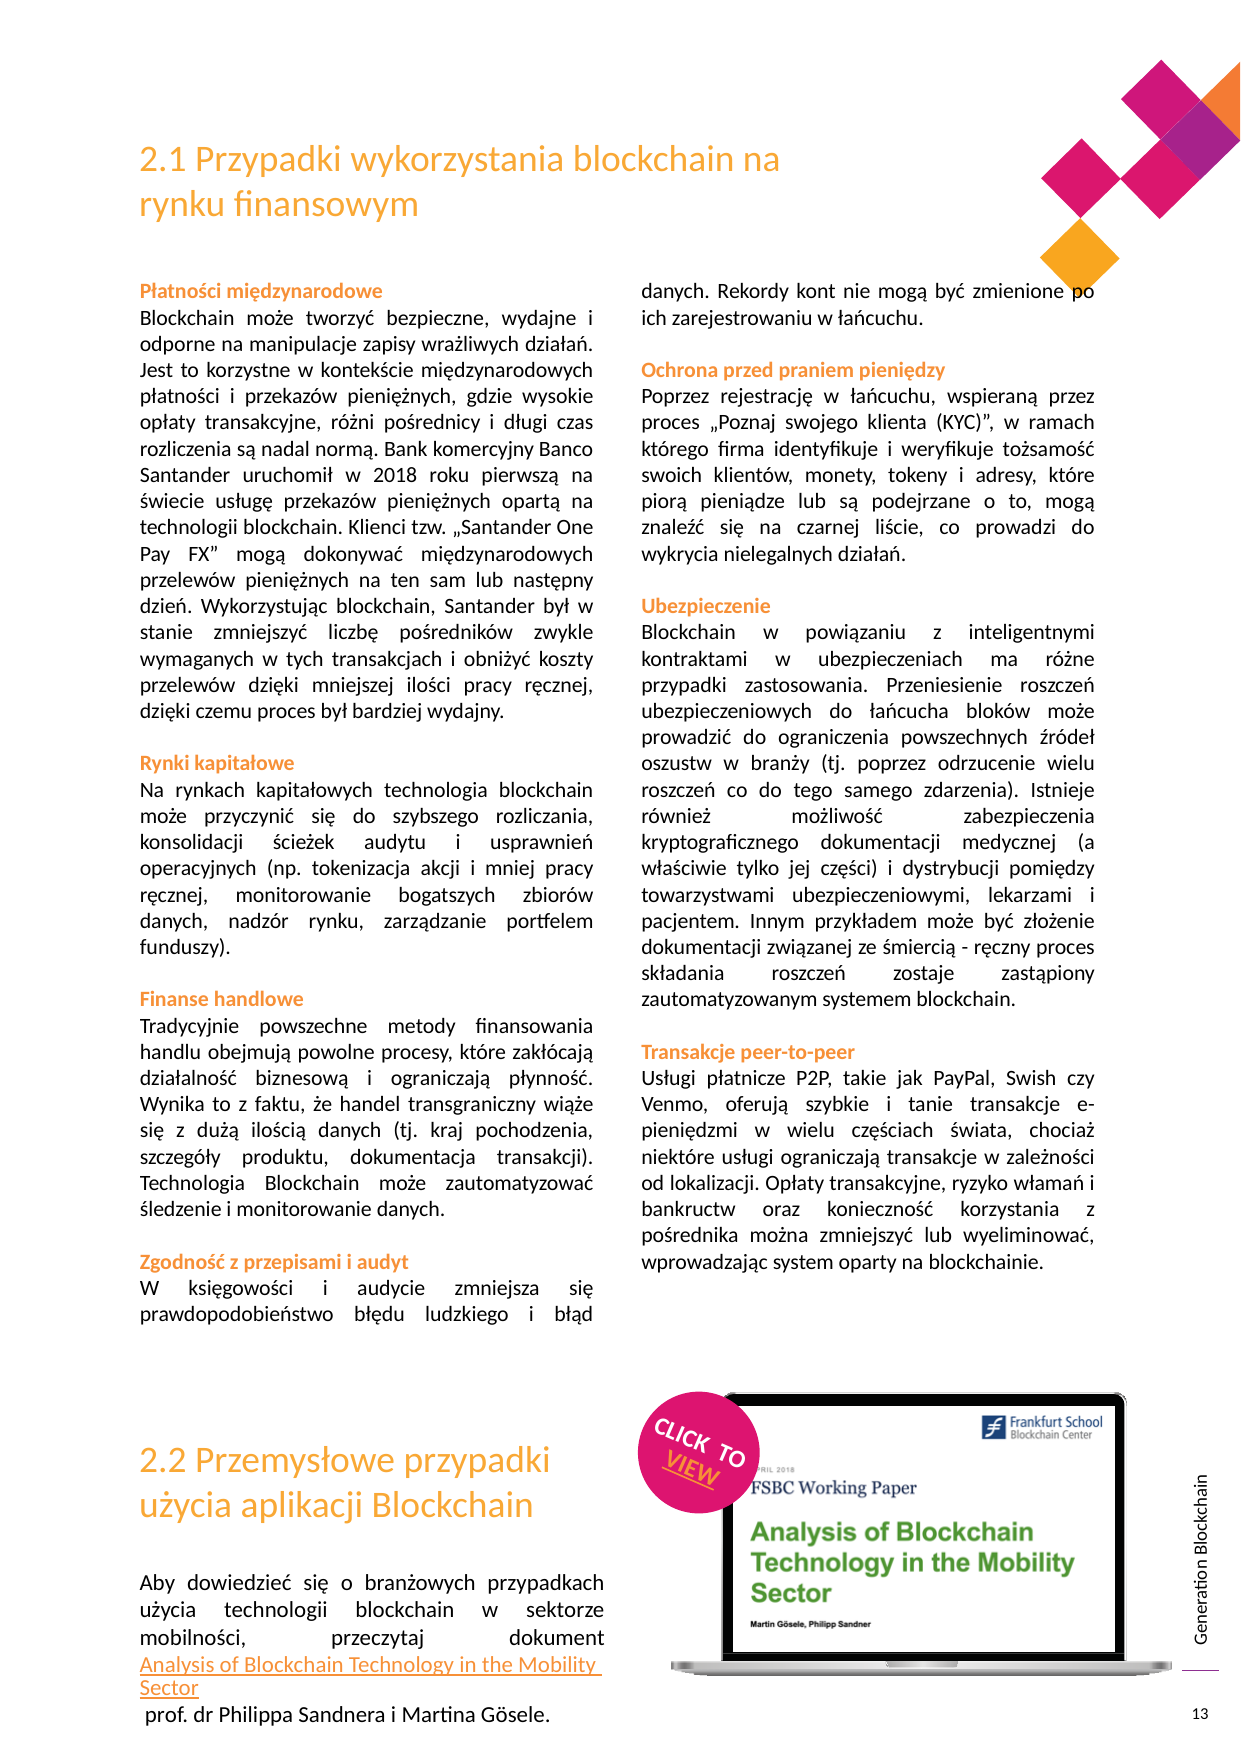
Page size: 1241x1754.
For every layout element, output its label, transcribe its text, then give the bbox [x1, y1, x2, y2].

picture [733, 1406, 1115, 1653]
text_box 2.1 Przypadki wykorzystania blockchain na rynku finansowym [124, 126, 886, 234]
text_box Płatności międzynarodowe Blockchain może tworzyć bezpieczne, wydajne i odporne na manipulacje zapisy wrażliwych działań. Jest to korzystne w kontekście międzynarodowych płatności i przekazów pieniężnych, gdzie wysokie opłaty transakcyjne, różni pośrednicy i długi czas rozliczenia są nadal normą. Bank komercyjny Banco Santander uruchomił w 2018 roku pierwszą na świecie usługę przekazów pieniężnych opartą na technologii blockchain. Klienci tzw. „Santander One Pay FX” mogą dokonywać międzynarodowych przelewów pieniężnych na ten sam lub następny dzień. Wykorzystując blockchain, Santander był w stanie zmniejszyć liczbę pośredników zwykle wymaganych w tych transakcjach i obniżyć koszty przelewów dzięki mniejszej ilości pracy ręcznej, dzięki czemu proces był bardziej wydajny. Rynki kapitałowe Na rynkach kapitałowych technologia blockchain może przyczynić się do szybszego rozliczania, konsolidacji ścieżek audytu i usprawnień operacyjnych (np. tokenizacja akcji i mniej pracy ręcznej, monitorowanie bogatszych zbiorów danych, nadzór rynku, zarządzanie portfelem funduszy). Finanse handlowe Tradycyjnie powszechne metody finansowania handlu obejmują powolne procesy, które zakłócają działalność biznesową i ograniczają płynność. Wynika to z faktu, że handel transgraniczny wiąże się z dużą ilością danych (tj. kraj pochodzenia, szczegóły produktu, dokumentacja transakcji). Technologia Blockchain może zautomatyzować śledzenie i monitorowanie danych. Zgodność z przepisami i audyt W księgowości i audycie zmniejsza się prawdopodobieństwo błędu ludzkiego i błąd danych. Rekordy kont nie mogą być zmienione po ich zarejestrowaniu w łańcuchu. Ochrona przed praniem pieniędzy Poprzez rejestrację w łańcuchu, wspieraną przez proces „Poznaj swojego klienta (KYC)”, w ramach którego firma identyfikuje i weryfikuje tożsamość swoich klientów, monety, tokeny i adresy, które piorą pieniądze lub są podejrzane o to, mogą znaleźć się na czarnej liście, co prowadzi do wykrycia nielegalnych działań. Ubezpieczenie Blockchain w powiązaniu z inteligentnymi kontraktami w ubezpieczeniach ma różne przypadki zastosowania. Przeniesienie roszczeń ubezpieczeniowych do łańcucha bloków może prowadzić do ograniczenia powszechnych źródeł oszustw w branży (tj. poprzez odrzucenie wielu roszczeń co do tego samego zdarzenia). Istnieje również możliwość zabezpieczenia kryptograficznego dokumentacji medycznej (a właściwie tylko jej części) i dystrybucji pomiędzy towarzystwami ubezpieczeniowymi, lekarzami i pacjentem. Innym przykładem może być złożenie dokumentacji związanej ze śmiercią - ręczny proces składania roszczeń zostaje zastąpiony zautomatyzowanym systemem blockchain. Transakcje peer-to-peer Usługi płatnicze P2P, takie jak PayPal, Swish czy Venmo, oferują szybkie i tanie transakcje e-pieniędzmi w wielu częściach świata, chociaż niektóre usługi ograniczają transakcje w zależności od lokalizacji. Opłaty transakcyjne, ryzyko włamań i bankructw oraz konieczność korzystania z pośrednika można zmniejszyć lub wyeliminować, wprowadzając system oparty na blockchainie. [124, 269, 1111, 1309]
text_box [671, 1392, 1172, 1676]
slide_number 13 [1169, 1674, 1231, 1751]
text_box 2.2 Przemysłowe przypadki użycia aplikacji Blockchain [124, 1427, 620, 1506]
text_box Aby dowiedzieć się o branżowych przypadkach użycia technologii blockchain w sektorze mobilności, przeczytaj dokument Analysis of Blockchain Technology in the Mobility Sector prof. dr Philippa Sandnera i Martina Gösele. [124, 1559, 620, 1727]
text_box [628, 1391, 765, 1514]
